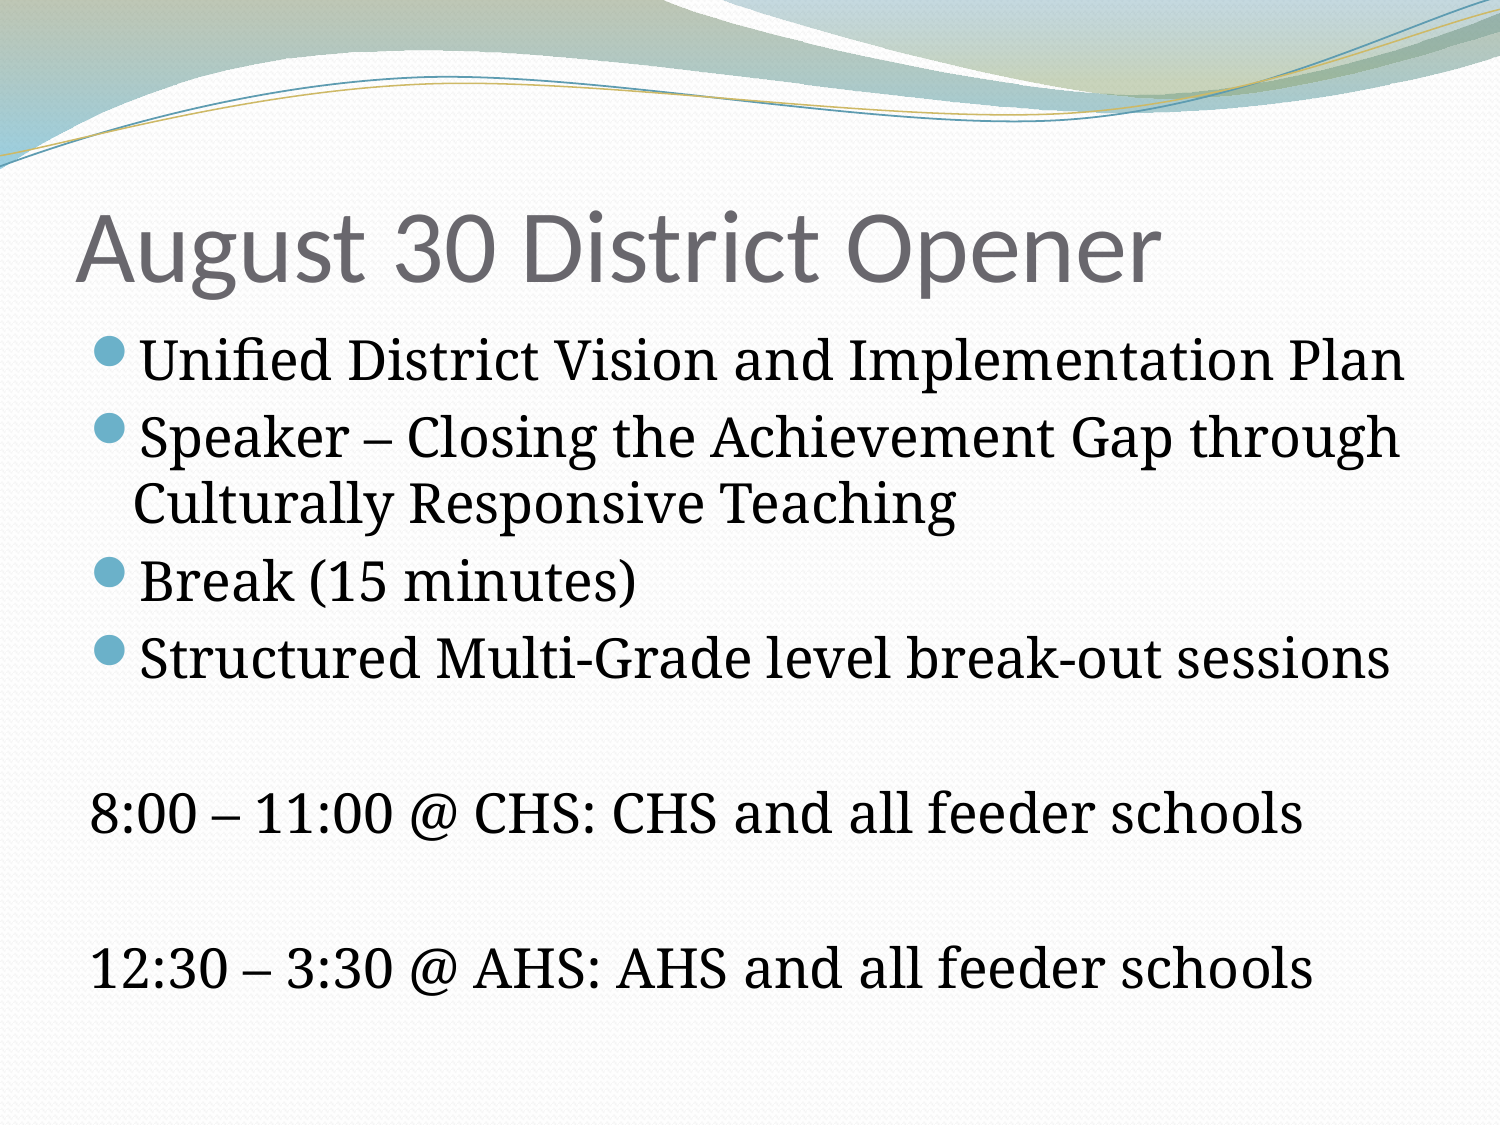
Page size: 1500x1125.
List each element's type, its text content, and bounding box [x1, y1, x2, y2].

title August 30 District Opener [75, 115, 1425, 303]
list Unified District Vision and Implementation Plan Speaker – Closing the Achievement Gap through Culturally Responsive Teaching Break (15 minutes) Structured Multi-Grade level break-out sessions 8:00 – 11:00 @ CHS: CHS and all feeder schools 12:30 – 3:30 @ AHS: AHS and all feeder schools [75, 317, 1425, 1038]
